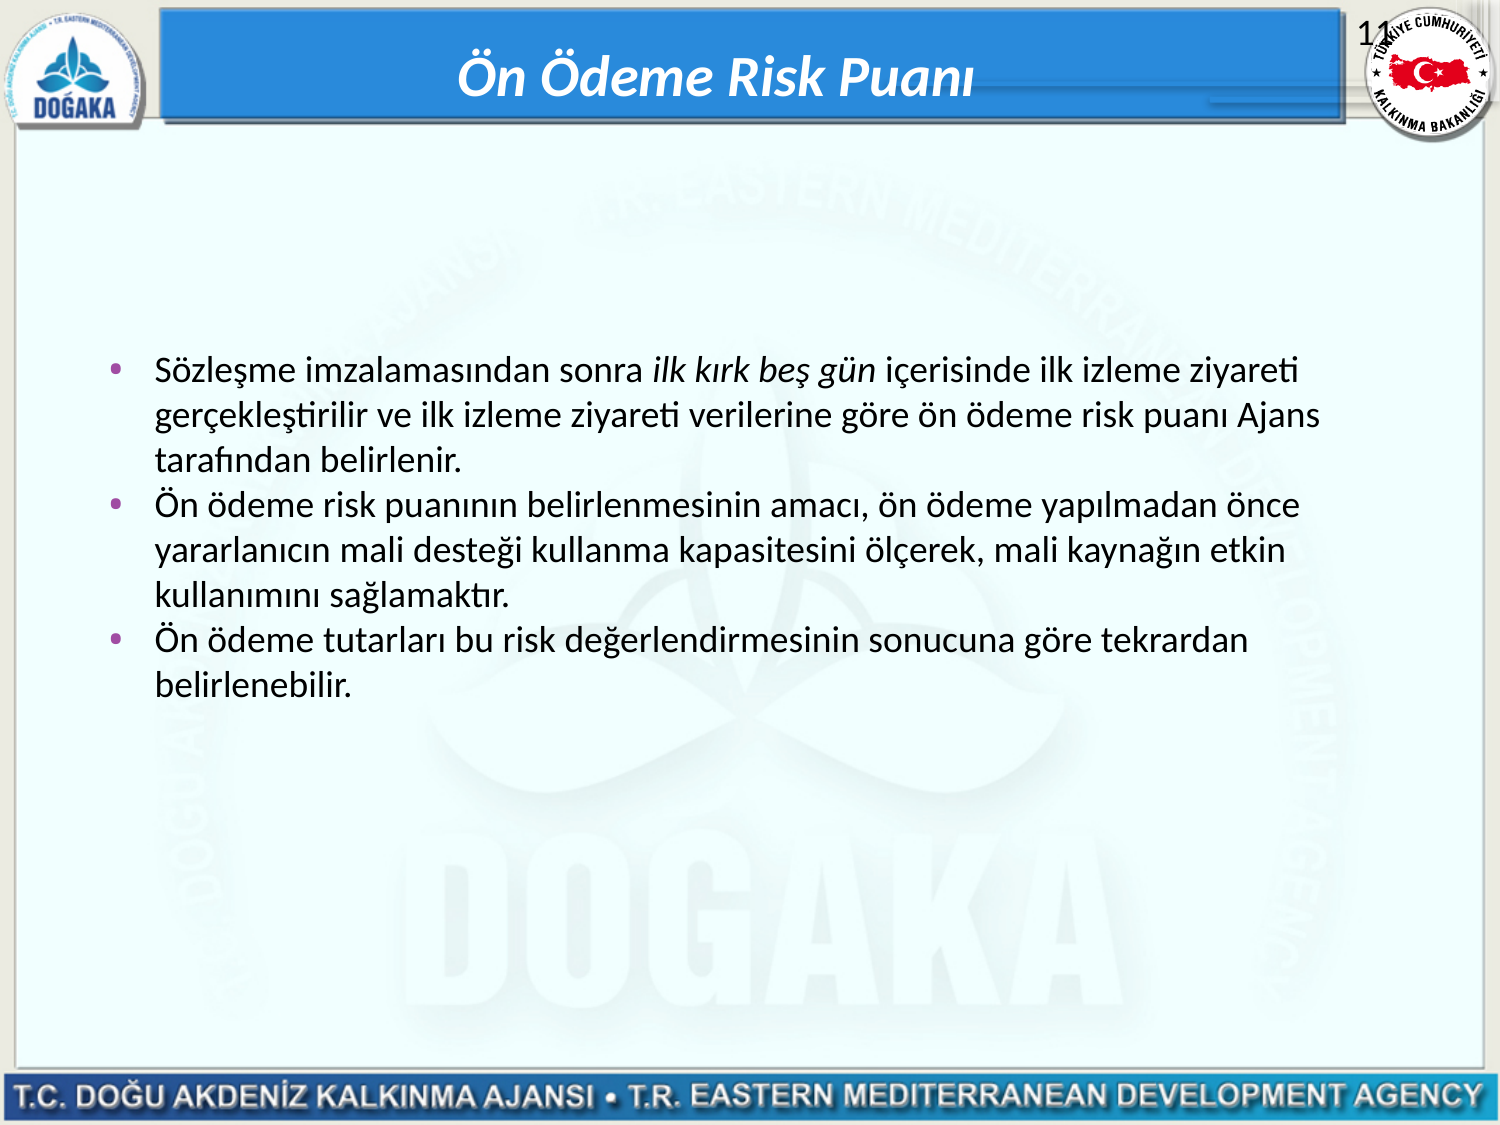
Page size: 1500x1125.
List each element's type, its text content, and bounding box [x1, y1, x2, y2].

title Ön Ödeme Risk Puanı [442, 30, 1095, 111]
list Sözleşme imzalamasından sonra ilk kırk beş gün içerisinde ilk izleme ziyareti gerçekleştirilir ve ilk izleme ziyareti verilerine göre ön ödeme risk puanı Ajans tarafından belirlenir. Ön ödeme risk puanının belirlenmesinin amacı, ön ödeme yapılmadan önce yararlanıcın mali desteği kullanma kapasitesini ölçerek, mali kaynağın etkin kullanımını sağlamaktır. Ön ödeme tutarları bu risk değerlendirmesinin sonucuna göre tekrardan belirlenebilir. [75, 338, 1425, 977]
picture [0, 0, 1500, 1125]
slide_number 11 [1340, 0, 1466, 61]
